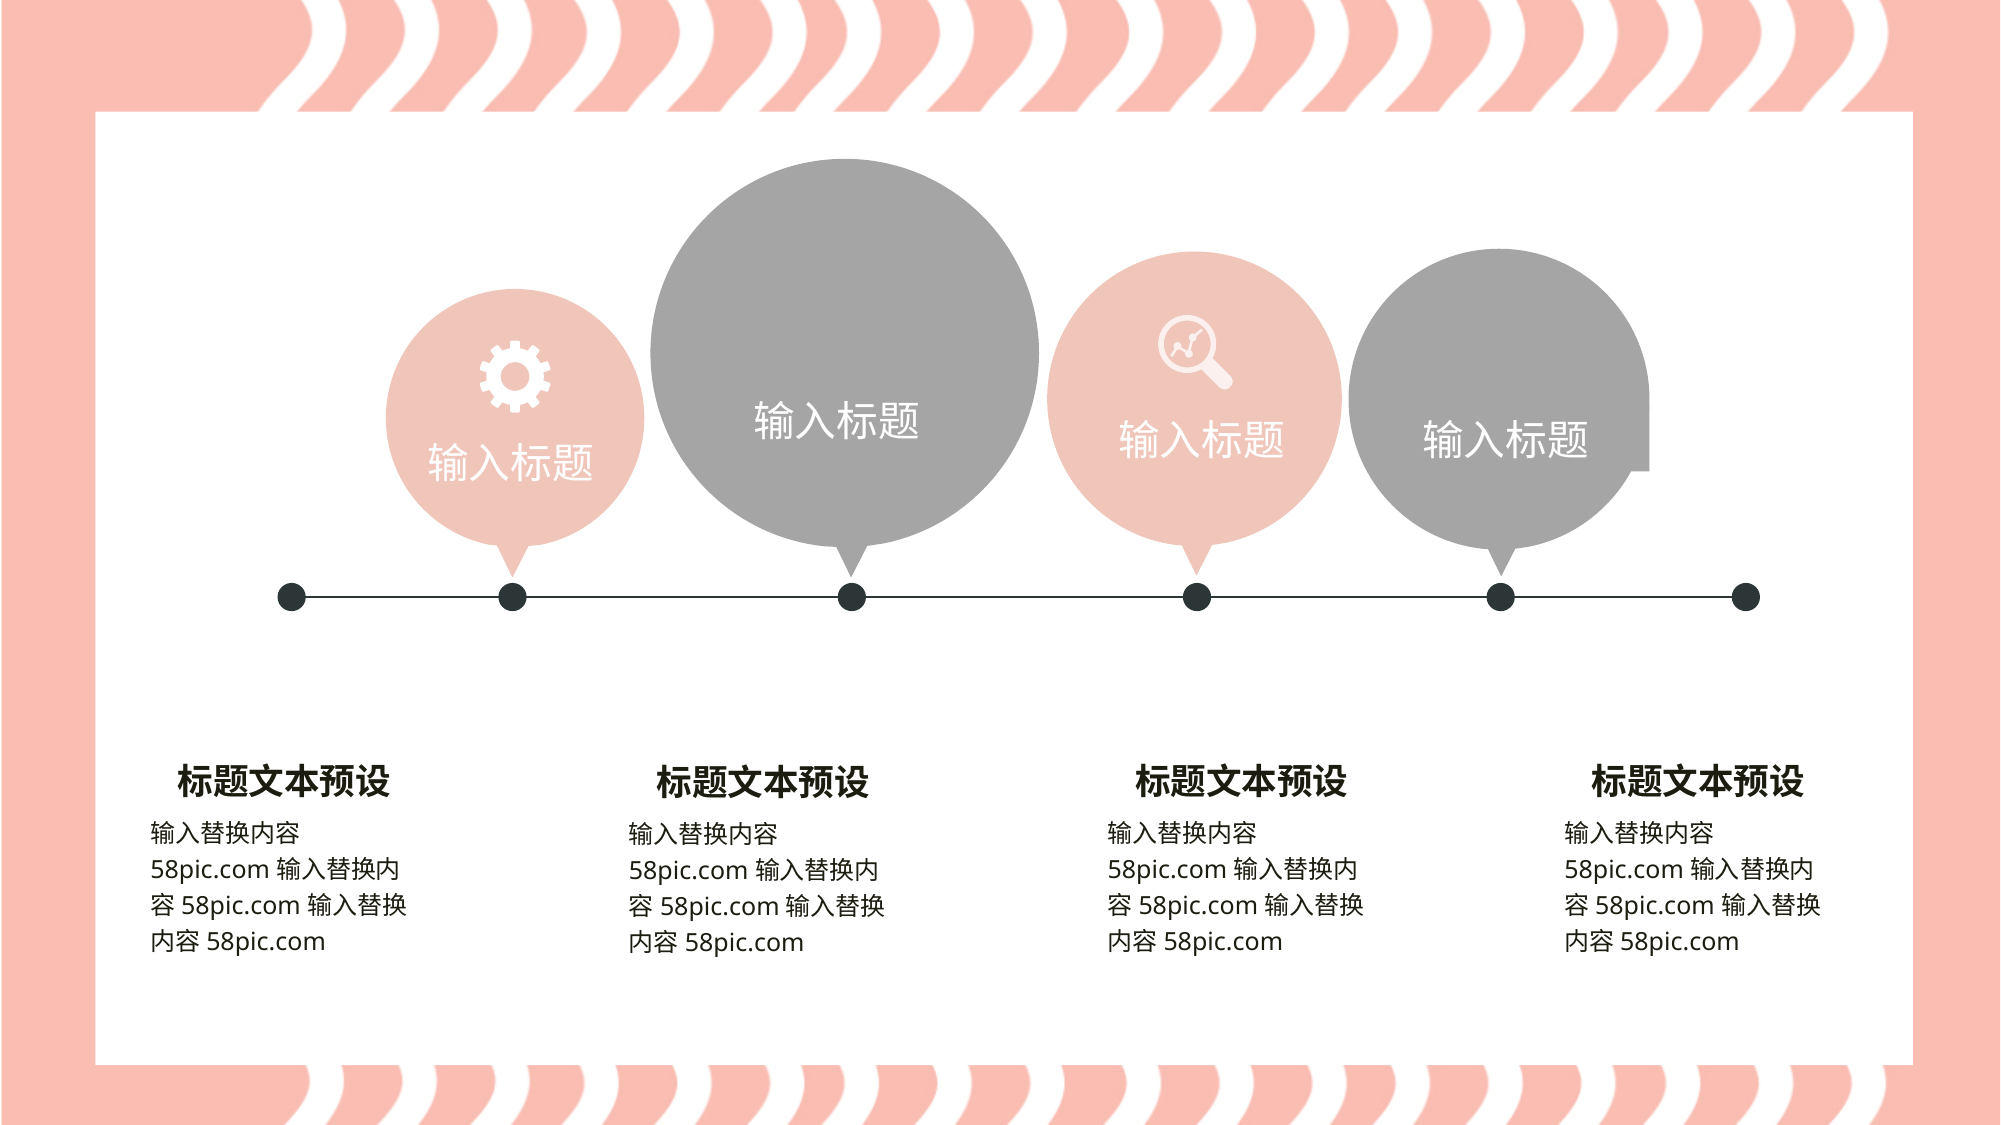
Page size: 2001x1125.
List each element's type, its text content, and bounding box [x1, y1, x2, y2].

text_box 标题文本预设 [1120, 751, 1481, 809]
text_box 输入替换内容58pic.com输入替换内容58pic.com输入替换内容58pic.com [1092, 804, 1391, 896]
text_box [279, 585, 304, 610]
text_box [1047, 251, 1342, 576]
text_box [1185, 585, 1209, 596]
text_box 输入替换内容58pic.com输入替换内容58pic.com输入替换内容58pic.com [1549, 804, 1847, 896]
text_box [385, 288, 645, 578]
text_box 输入替换内容58pic.com输入替换内容58pic.com输入替换内容58pic.com [135, 804, 433, 896]
text_box 标题文本预设 [641, 752, 1002, 810]
text_box [1488, 585, 1513, 596]
text_box [500, 598, 525, 610]
text_box [1185, 598, 1209, 610]
picture [3, 0, 1999, 1125]
text_box [839, 585, 864, 596]
text_box 输入替换内容58pic.com输入替换内容58pic.com输入替换内容58pic.com [614, 805, 912, 897]
text_box [500, 585, 525, 596]
text_box 标题文本预设 [163, 751, 524, 809]
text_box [650, 158, 1039, 578]
text_box [1488, 598, 1513, 610]
text_box [839, 598, 864, 610]
text_box 标题文本预设 [1577, 751, 1938, 809]
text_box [1348, 248, 1650, 577]
text_box [1733, 585, 1758, 610]
